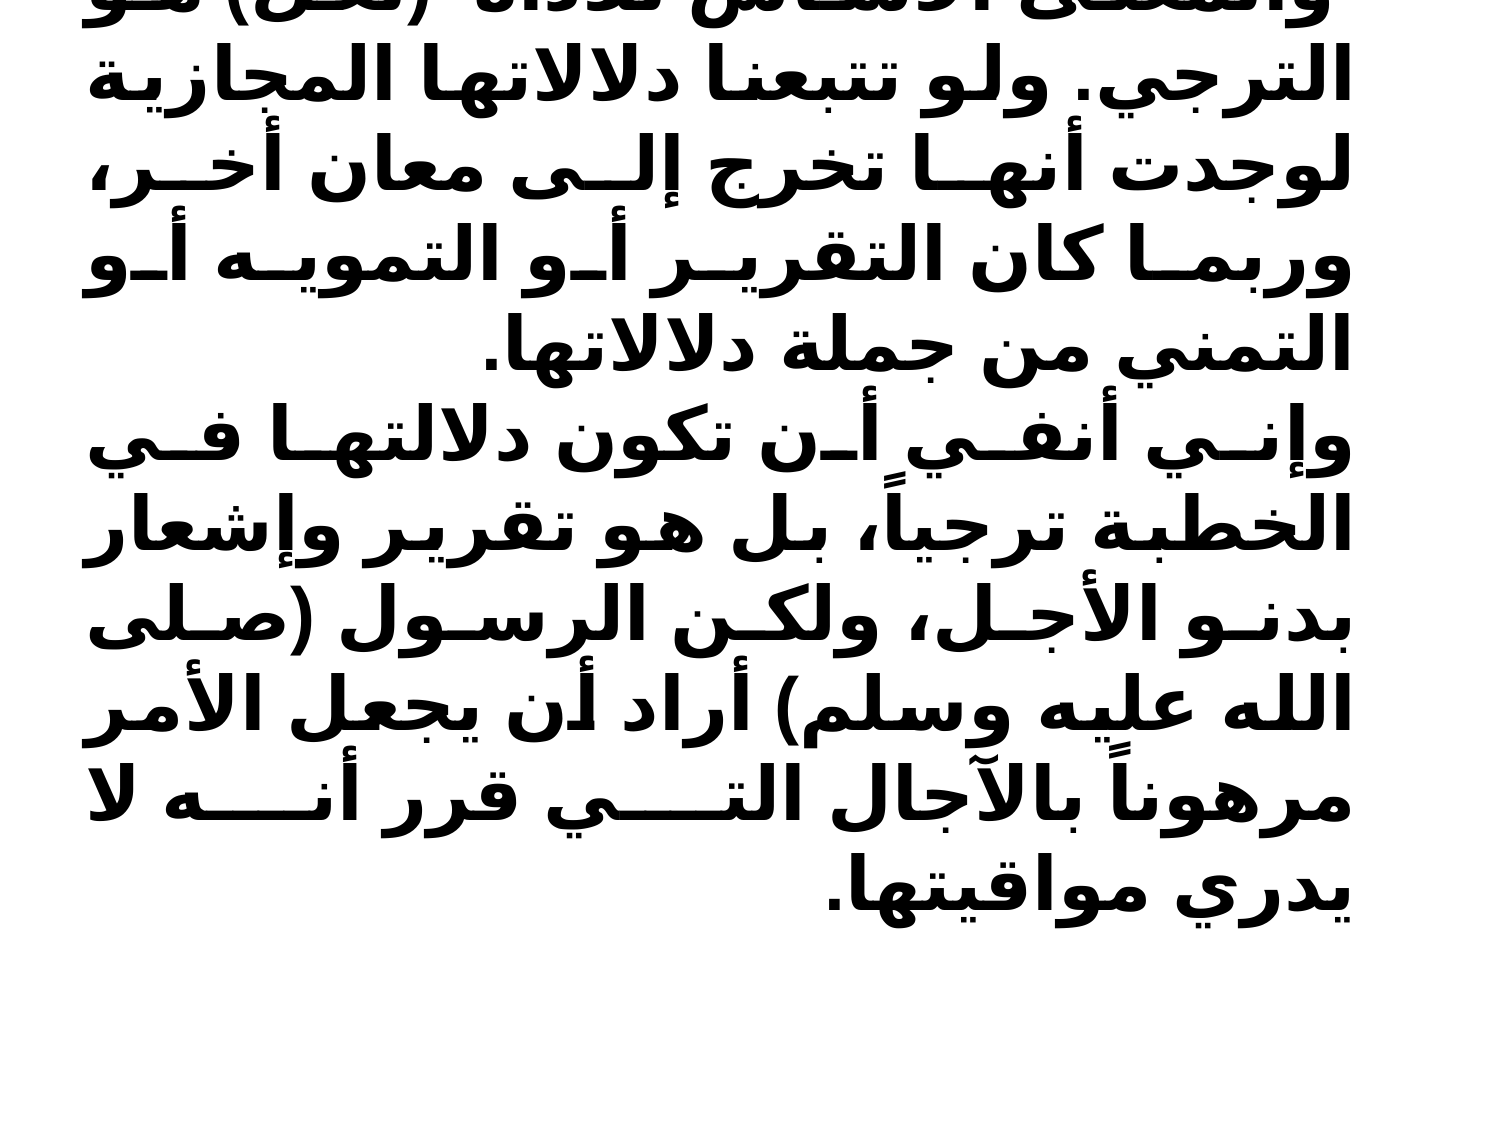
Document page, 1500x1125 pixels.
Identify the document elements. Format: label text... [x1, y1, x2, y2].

text_box والمعنى الأساس للأداة (لعل) هو الترجي. ولو تتبعنا دلالاتها المجازية لوجدت أنها تخرج إلى معان أخر، وربما كان التقرير أو التمويه أو التمني من جملة دلالاتها. وإني أنفي أن تكون دلالتها في الخطبة ترجياً، بل هو تقرير وإشعار بدنو الأجل، ولكن الرسول (صلى الله عليه وسلم) أراد أن يجعل الأمر مرهوناً بالآجال التي قرر أنه لا يدري مواقيتها. [70, 0, 1372, 1023]
